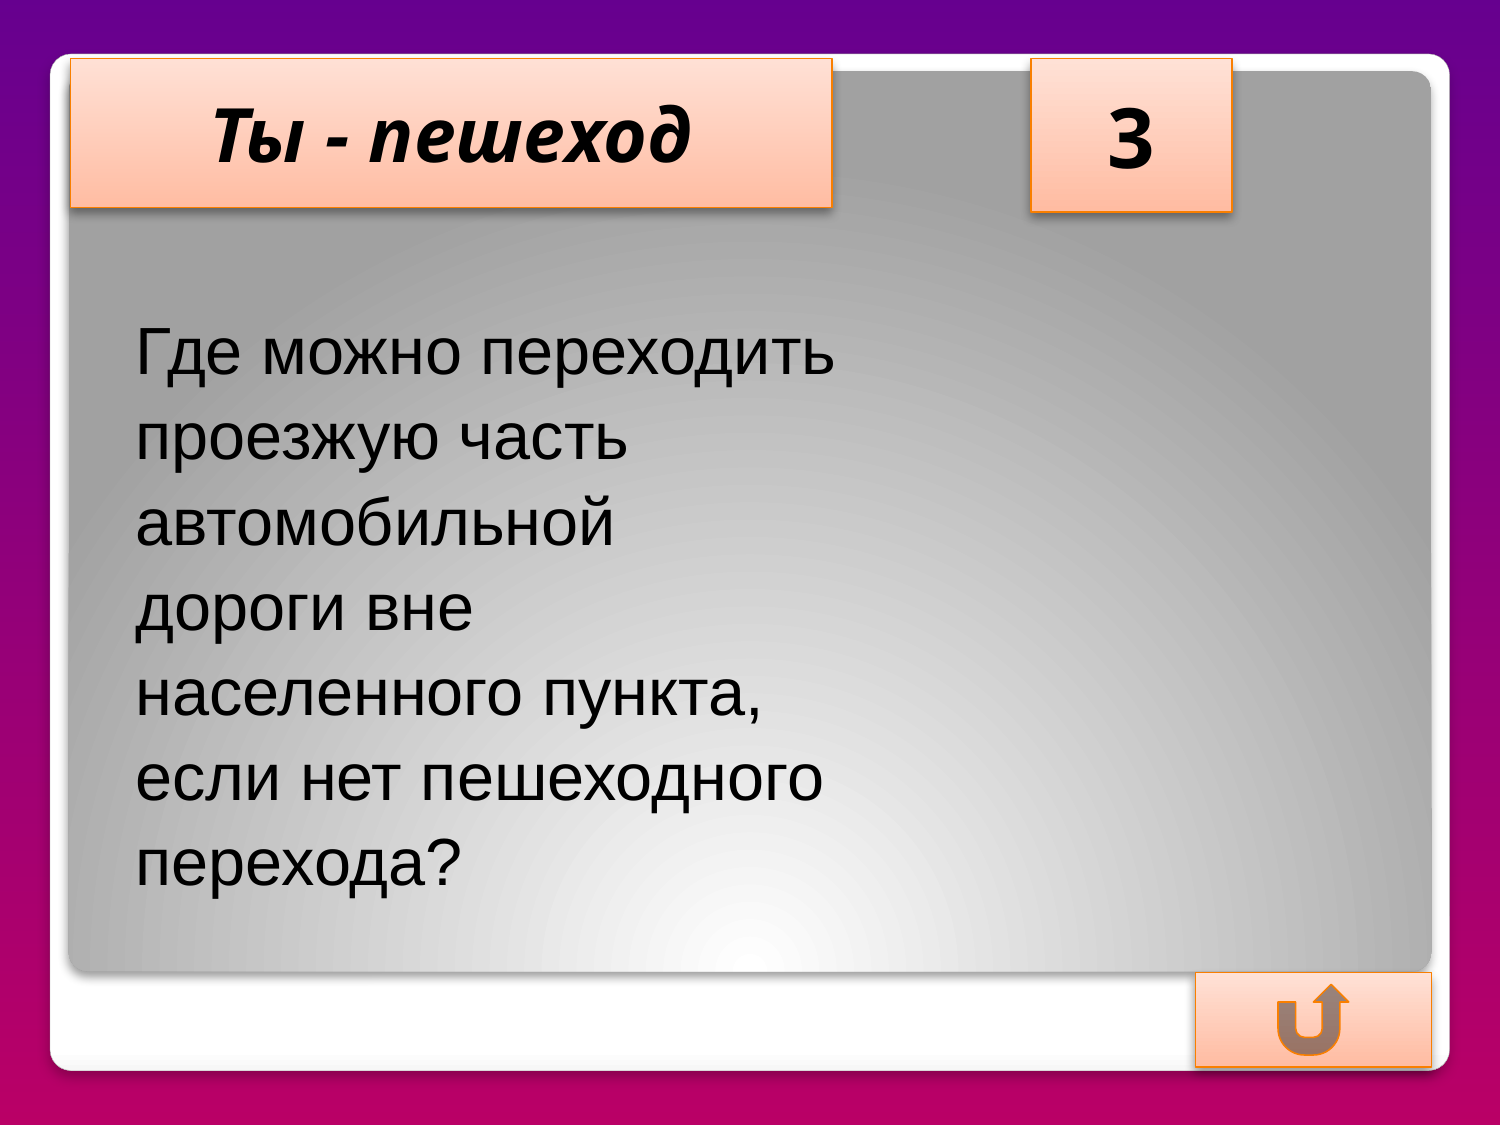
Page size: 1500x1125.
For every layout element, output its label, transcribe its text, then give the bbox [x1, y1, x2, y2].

list Где можно переходить проезжую часть автомобильной дороги вне населенного пункта, если нет пешеходного перехода? [105, 292, 868, 927]
text_box Ты - пешеход [70, 58, 833, 208]
text_box [1195, 972, 1432, 1068]
text_box 3 [1030, 58, 1233, 213]
